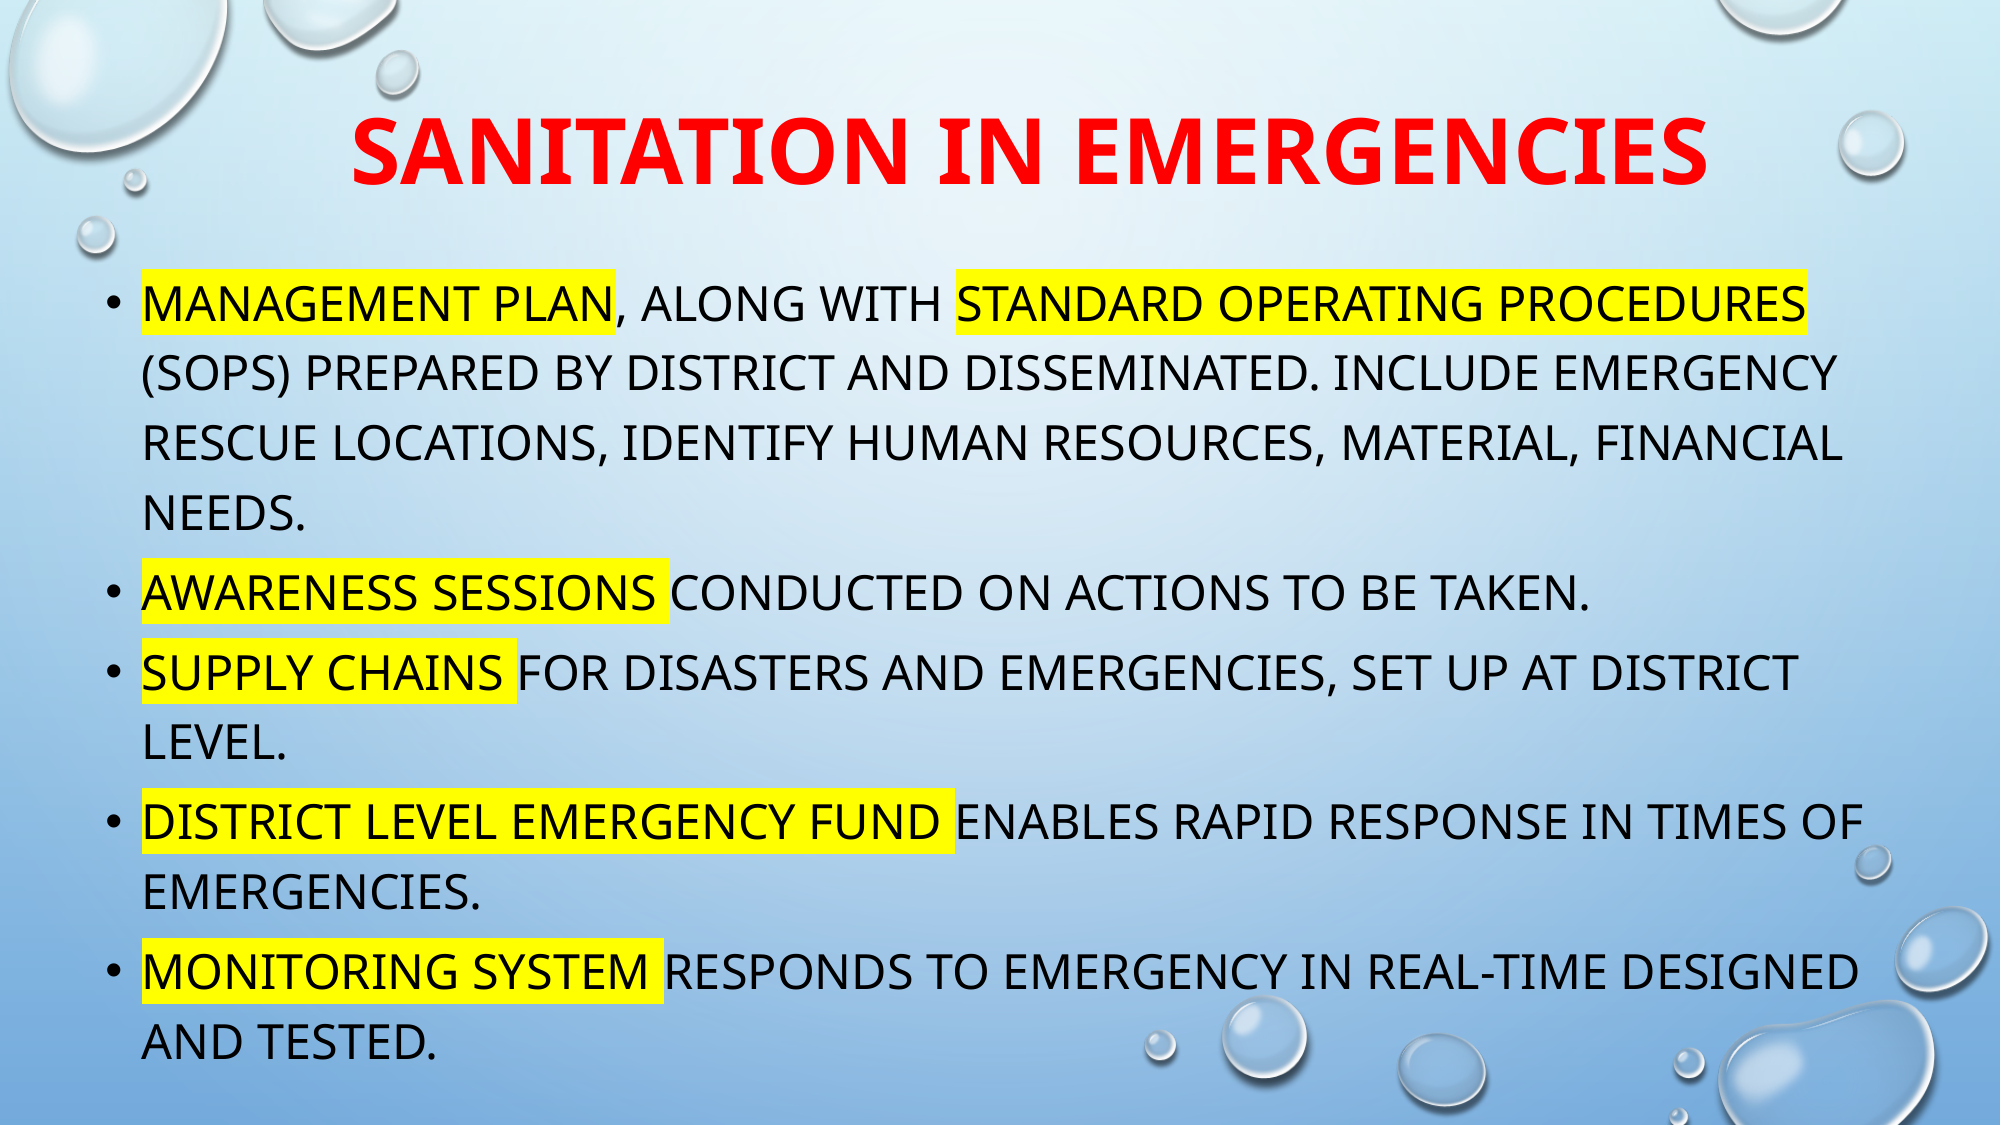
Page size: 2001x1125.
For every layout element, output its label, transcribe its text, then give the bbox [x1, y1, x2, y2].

list management plan, along with Standard Operating Procedures (SOPs) prepared by district and disseminated. include emergency rescue locations, identify human resources, material, financial needs. Awareness sessions conducted on actions to be taken. Supply chains for disasters and emergencies, set up at district level. district level emergency fund enables rapid response in times of emergencies. monitoring system responds to emergency in real-time designed and tested. [17, 253, 1962, 1080]
title Sanitation in emergencies [180, 56, 1881, 253]
picture [0, 0, 2000, 1125]
